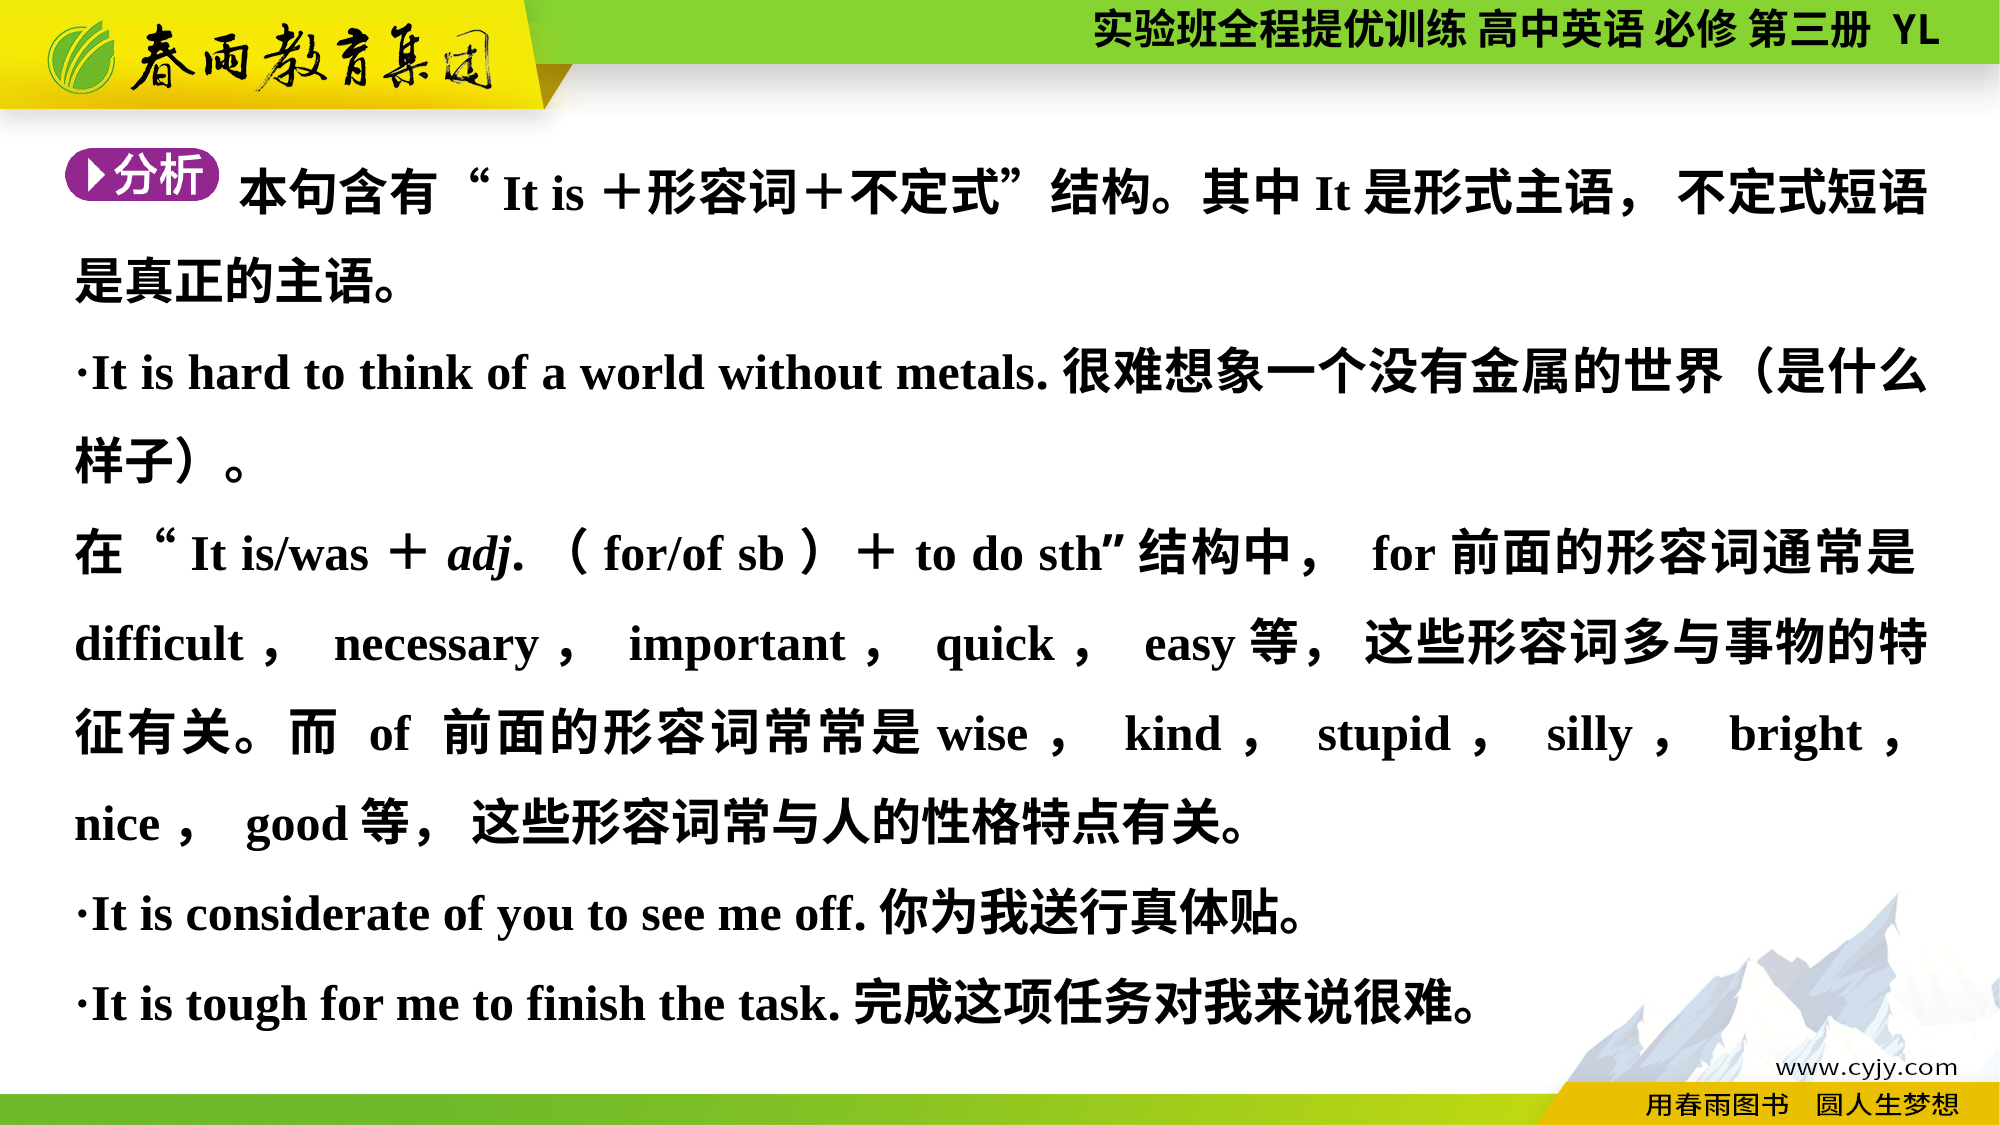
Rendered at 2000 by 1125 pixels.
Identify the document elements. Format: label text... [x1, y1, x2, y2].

picture [0, 0, 2000, 1125]
list 本句含有“It is＋形容词＋不定式”结构。其中It是形式主语， 不定式短语是真正的主语。 ·It is hard to think of a world without metals.很难想象一个没有金属的世界（是什么样子）。 在“It is/was＋adj.（for/of sb）＋to do sth”结构中， for前面的形容词通常是difficult， necessary， important， quick， easy等， 这些形容词多与事物的特征有关。而 of 前面的形容词常常是wise， kind， stupid， silly， bright， nice， good等， 这些形容词常与人的性格特点有关。 ·It is considerate of you to see me off.你为我送行真体贴。 ·It is tough for me to finish the task.完成这项任务对我来说很难。 [59, 122, 1944, 1035]
